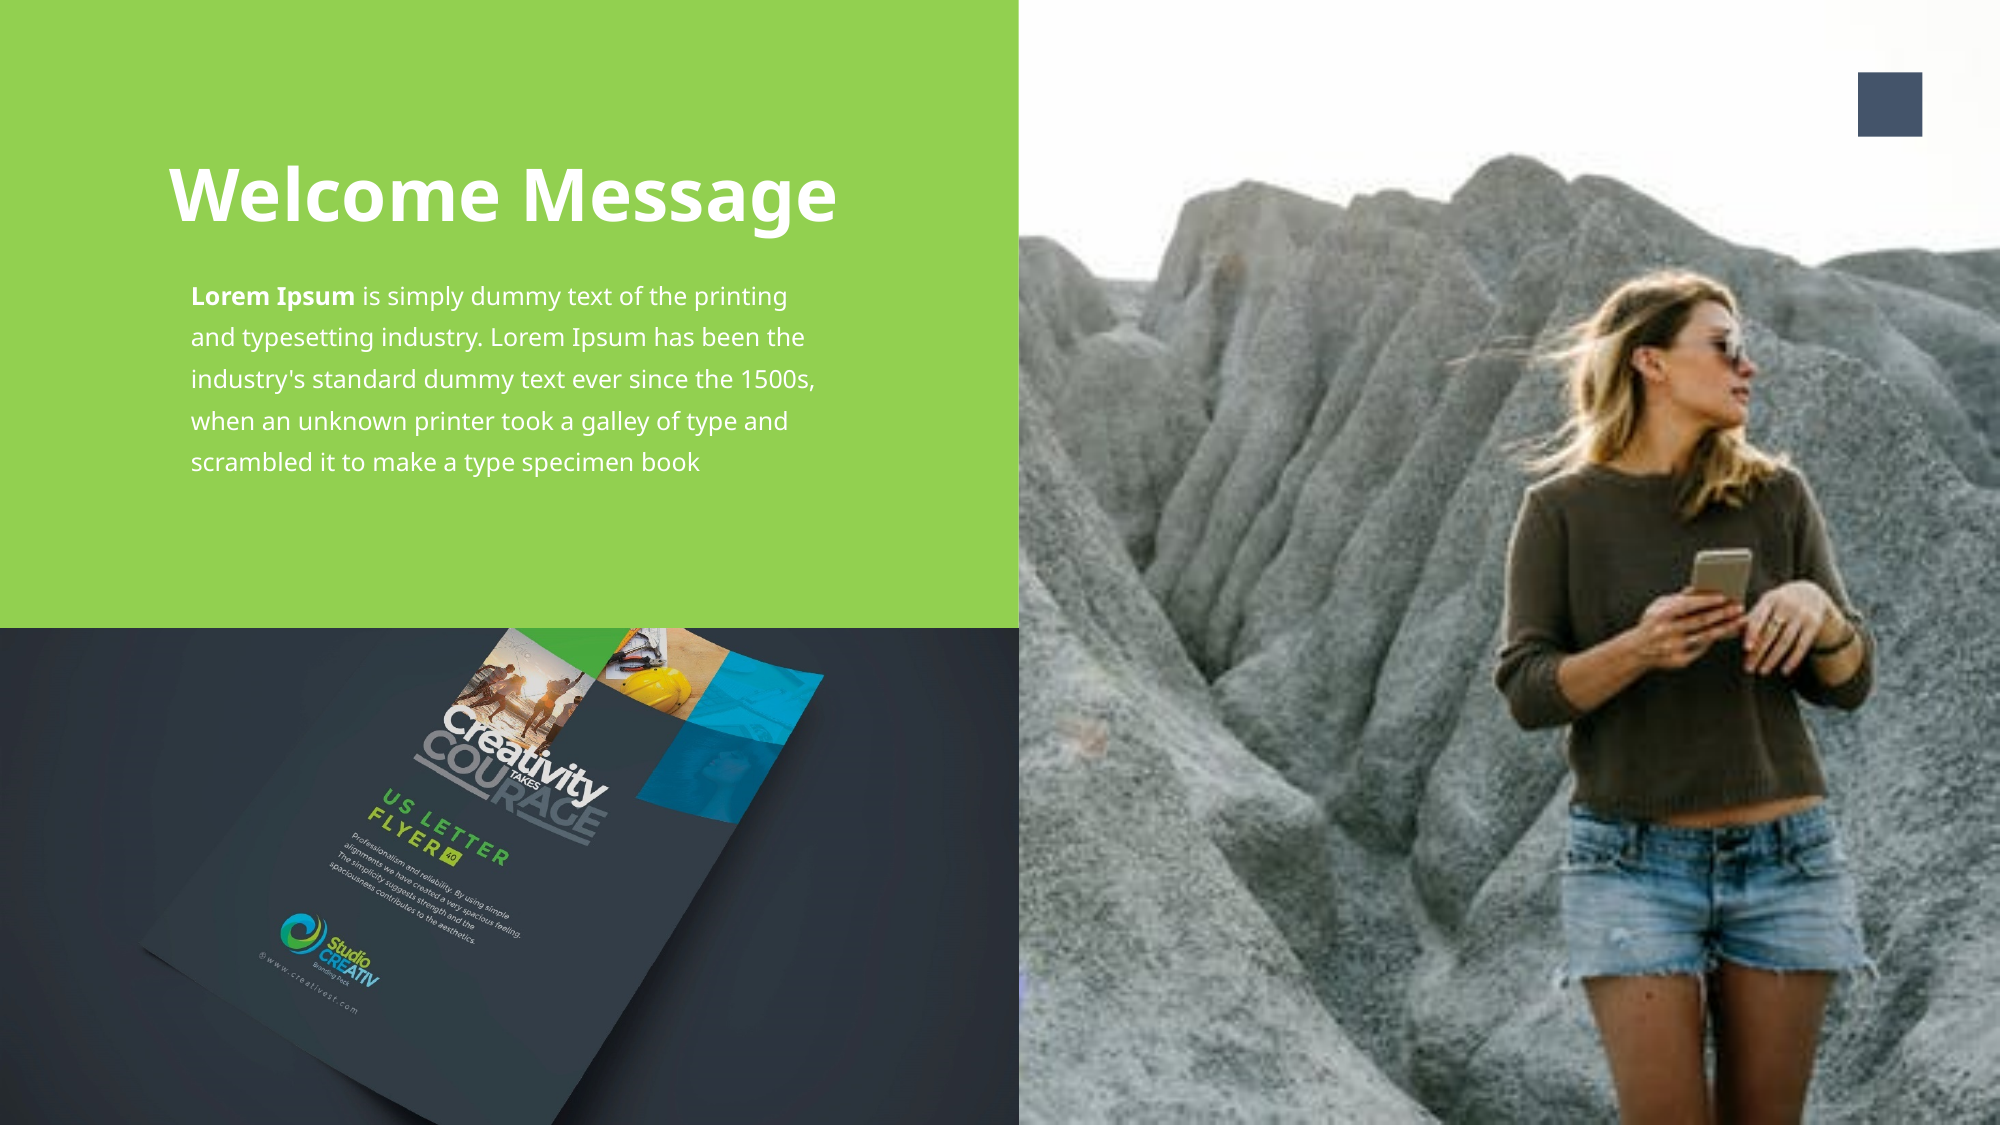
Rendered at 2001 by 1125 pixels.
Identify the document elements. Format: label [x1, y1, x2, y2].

text_box [175, 141, 843, 487]
picture [0, 0, 2000, 1125]
text_box [0, 0, 1018, 628]
